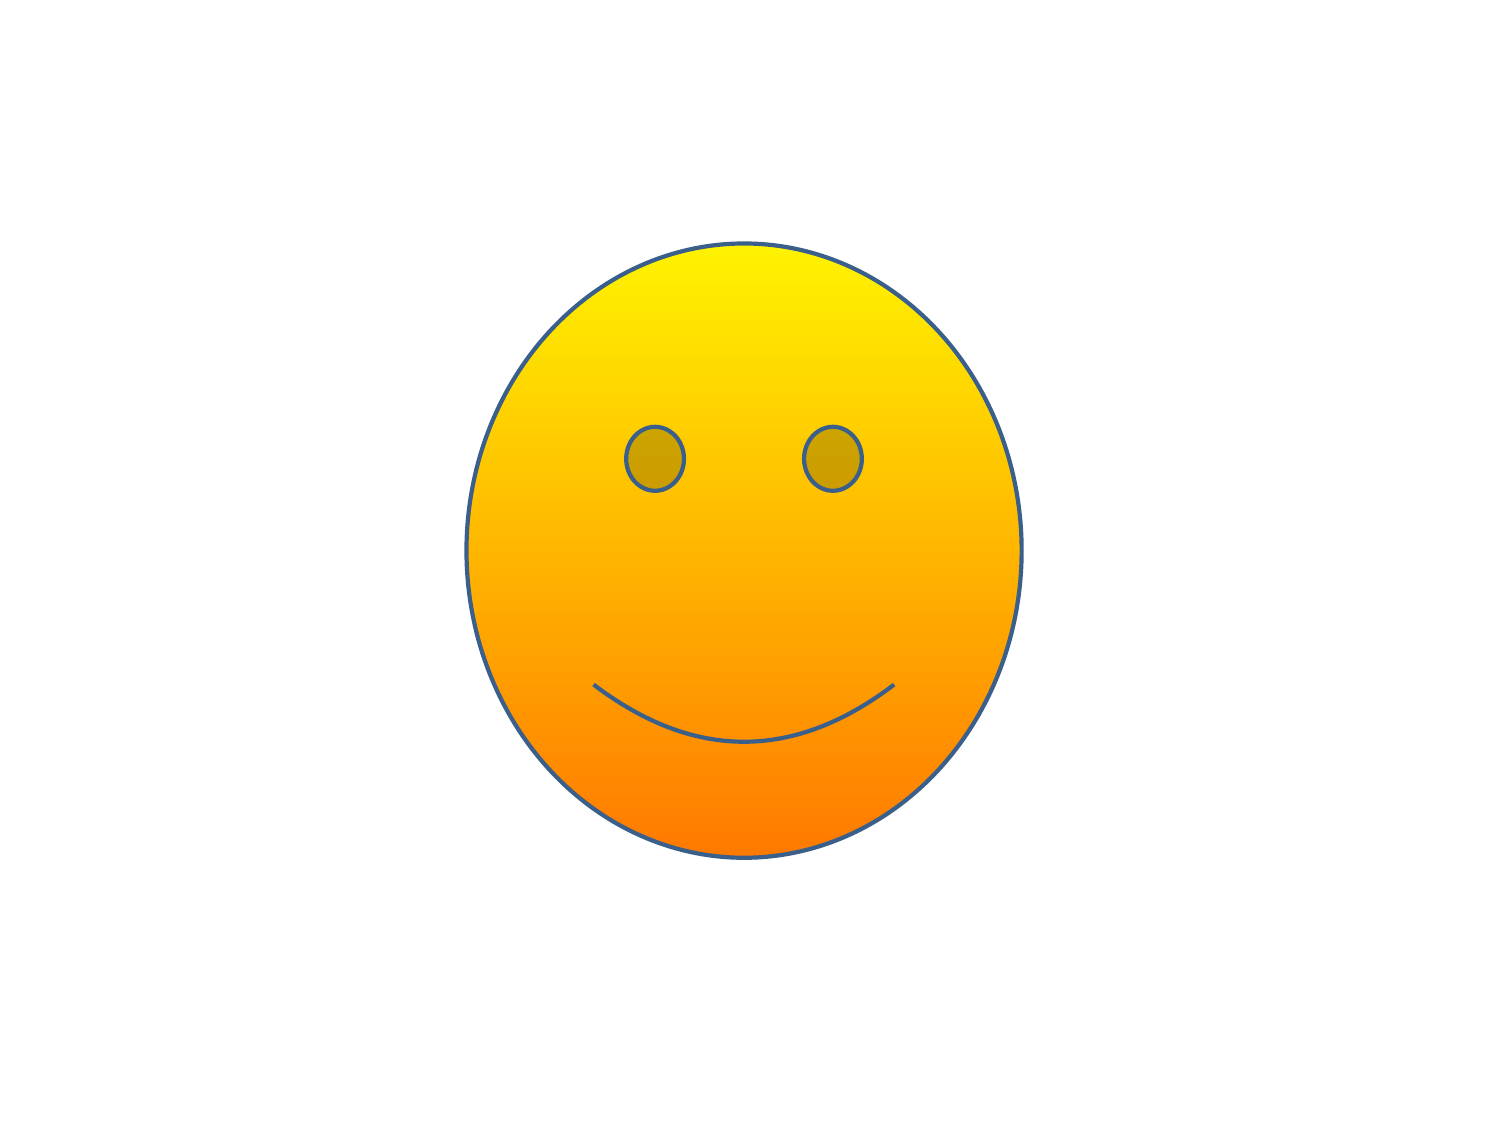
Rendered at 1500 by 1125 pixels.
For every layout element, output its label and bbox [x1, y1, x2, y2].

text_box [464, 241, 1024, 860]
